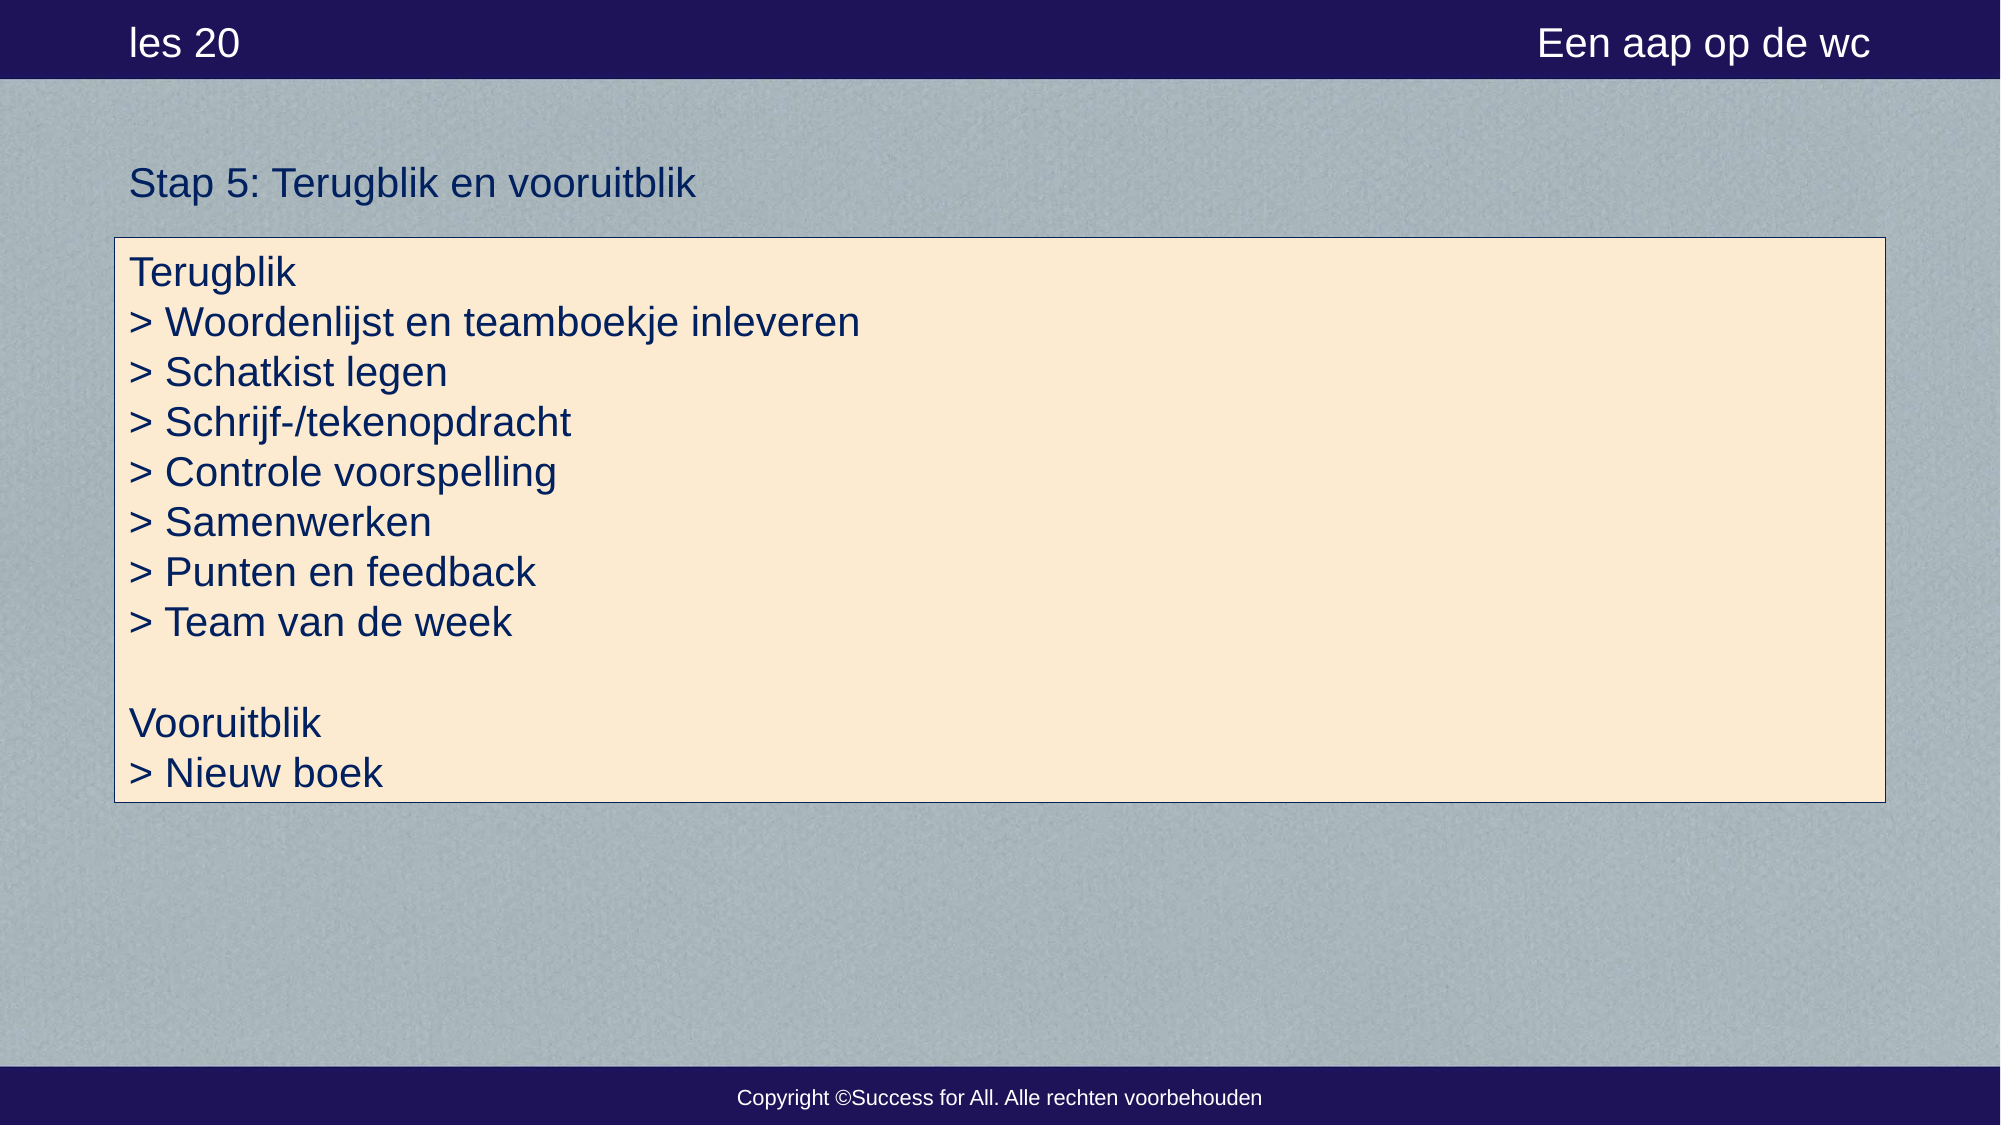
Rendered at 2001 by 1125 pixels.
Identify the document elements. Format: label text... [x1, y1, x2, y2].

text_box Copyright ©Success for All. Alle rechten voorbehouden [0, 1076, 2000, 1125]
text_box Terugblik > Woordenlijst en teamboekje inleveren > Schatkist legen > Schrijf-/tekenopdracht > Controle voorspelling > Samenwerken > Punten en feedback > Team van de week Vooruitblik > Nieuw boek [114, 237, 1886, 803]
text_box les 20 [114, 8, 354, 73]
text_box Een aap op de wc [999, 8, 1886, 73]
text_box Stap 5: Terugblik en vooruitblik [113, 148, 1635, 214]
picture [0, 0, 2001, 1125]
